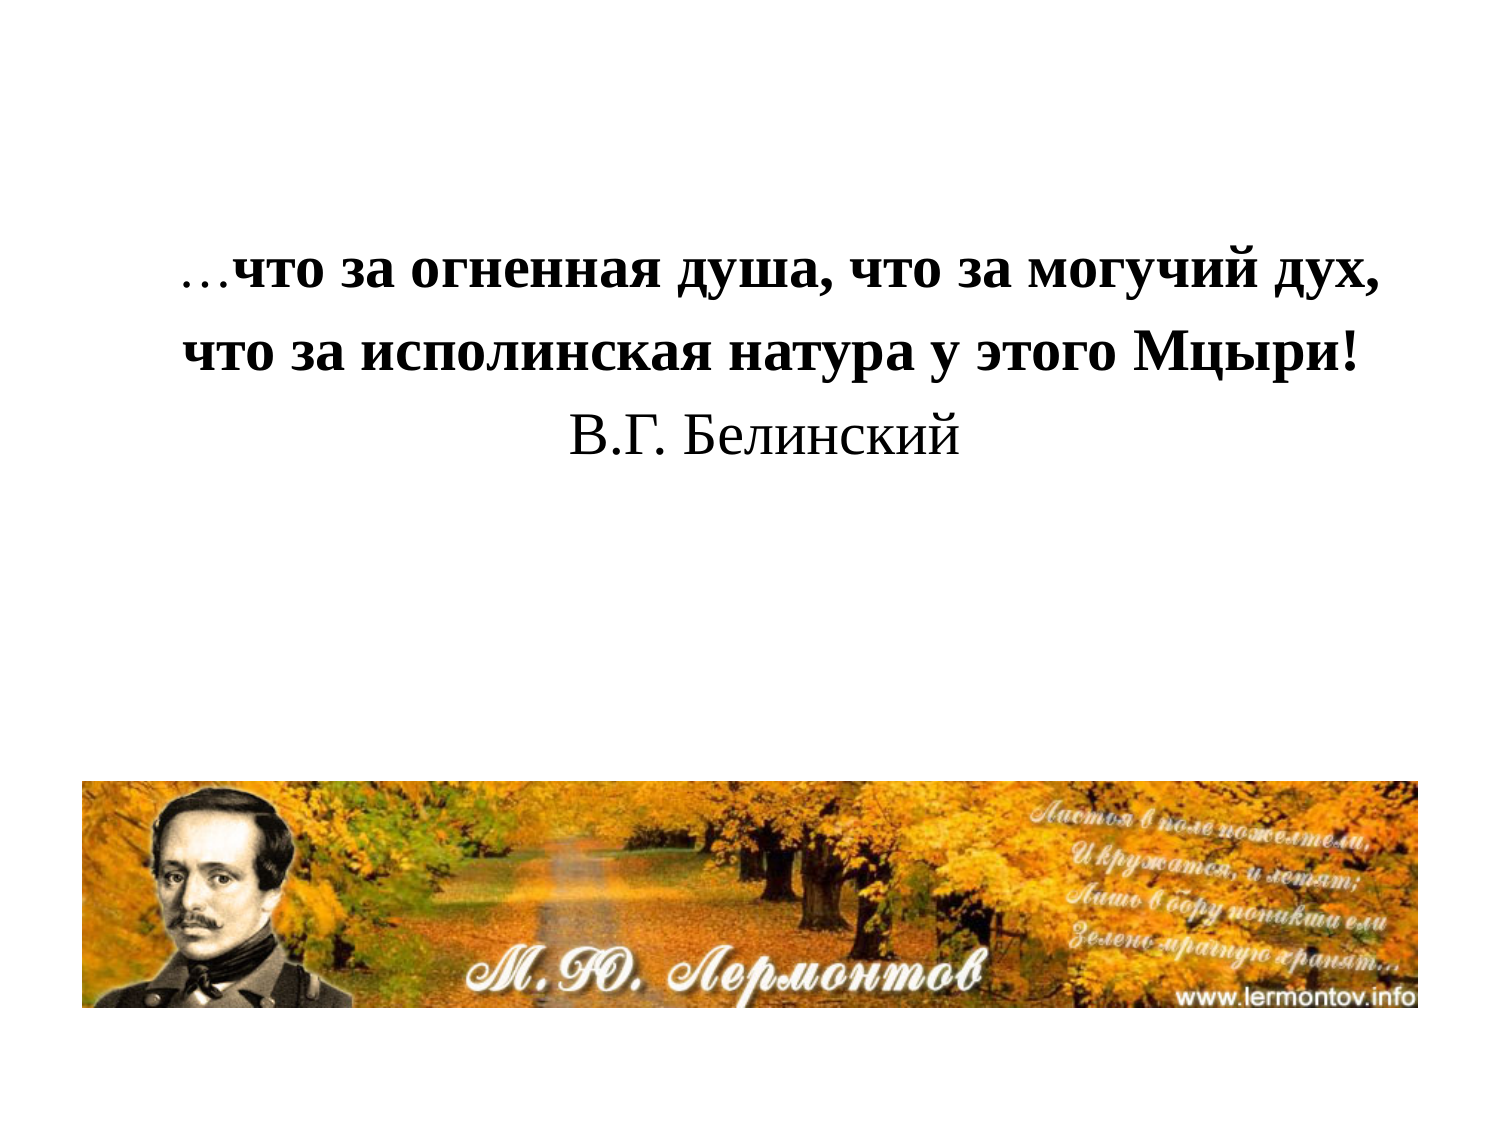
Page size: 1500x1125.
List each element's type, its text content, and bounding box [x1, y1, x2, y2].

title …что за огненная душа, что за могучий дух, что за исполинская натура у этого Мцыри! В.Г. Белинский [142, 155, 1418, 527]
picture [82, 780, 1418, 1009]
